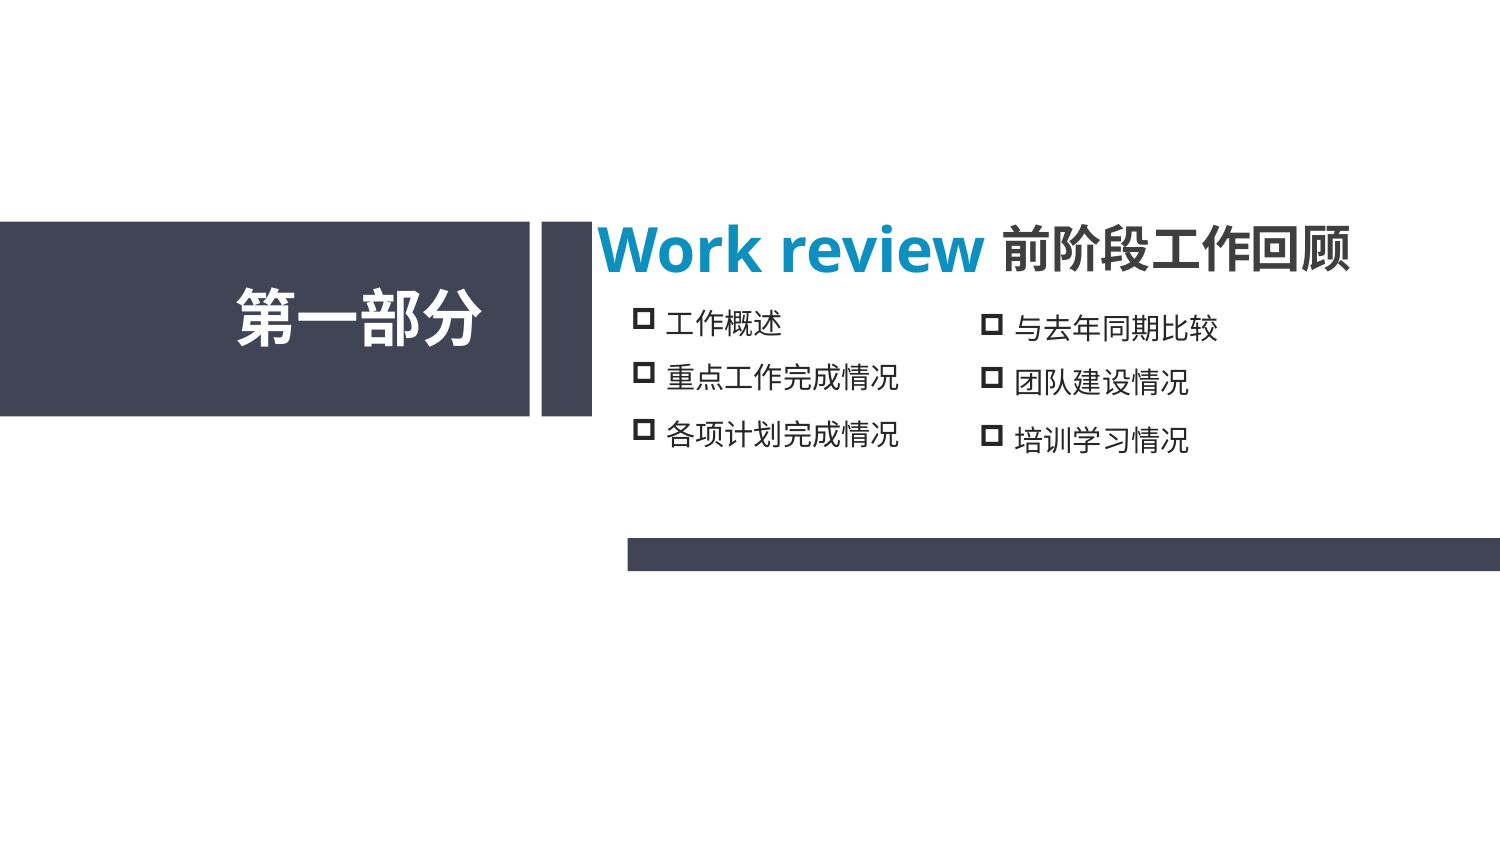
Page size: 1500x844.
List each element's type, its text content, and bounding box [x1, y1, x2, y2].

text_box 团队建设情况 [967, 358, 1202, 405]
text_box 各项计划完成情况 [619, 410, 912, 458]
text_box [541, 221, 592, 417]
text_box 培训学习情况 [967, 416, 1202, 463]
text_box [0, 221, 530, 417]
text_box [627, 538, 1500, 572]
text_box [618, 204, 1365, 292]
text_box 与去年同期比较 [967, 305, 1231, 352]
text_box 重点工作完成情况 [619, 353, 912, 400]
text_box 工作概述 [619, 299, 795, 346]
text_box 第一部分 [223, 272, 496, 359]
